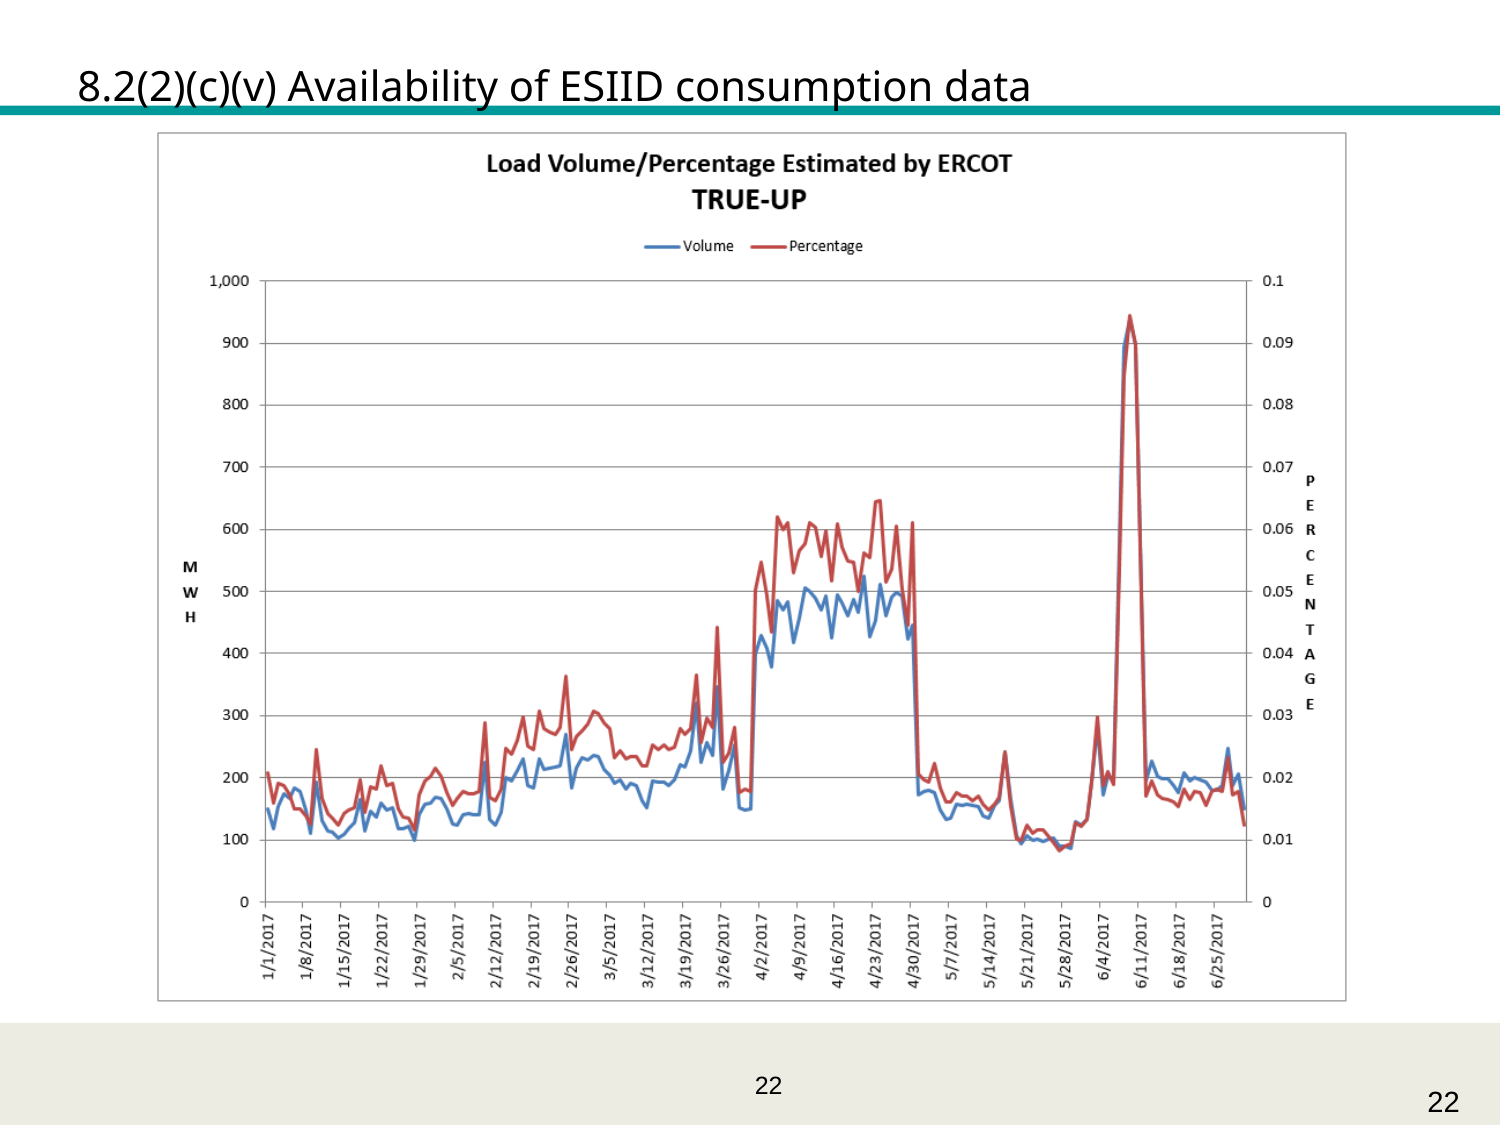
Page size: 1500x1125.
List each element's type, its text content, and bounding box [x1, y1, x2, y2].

picture [154, 129, 1351, 1005]
title 8.2(2)(c)(v) Availability of ESIID consumption data [62, 40, 1450, 130]
slide_number 22 [1412, 1076, 1476, 1125]
